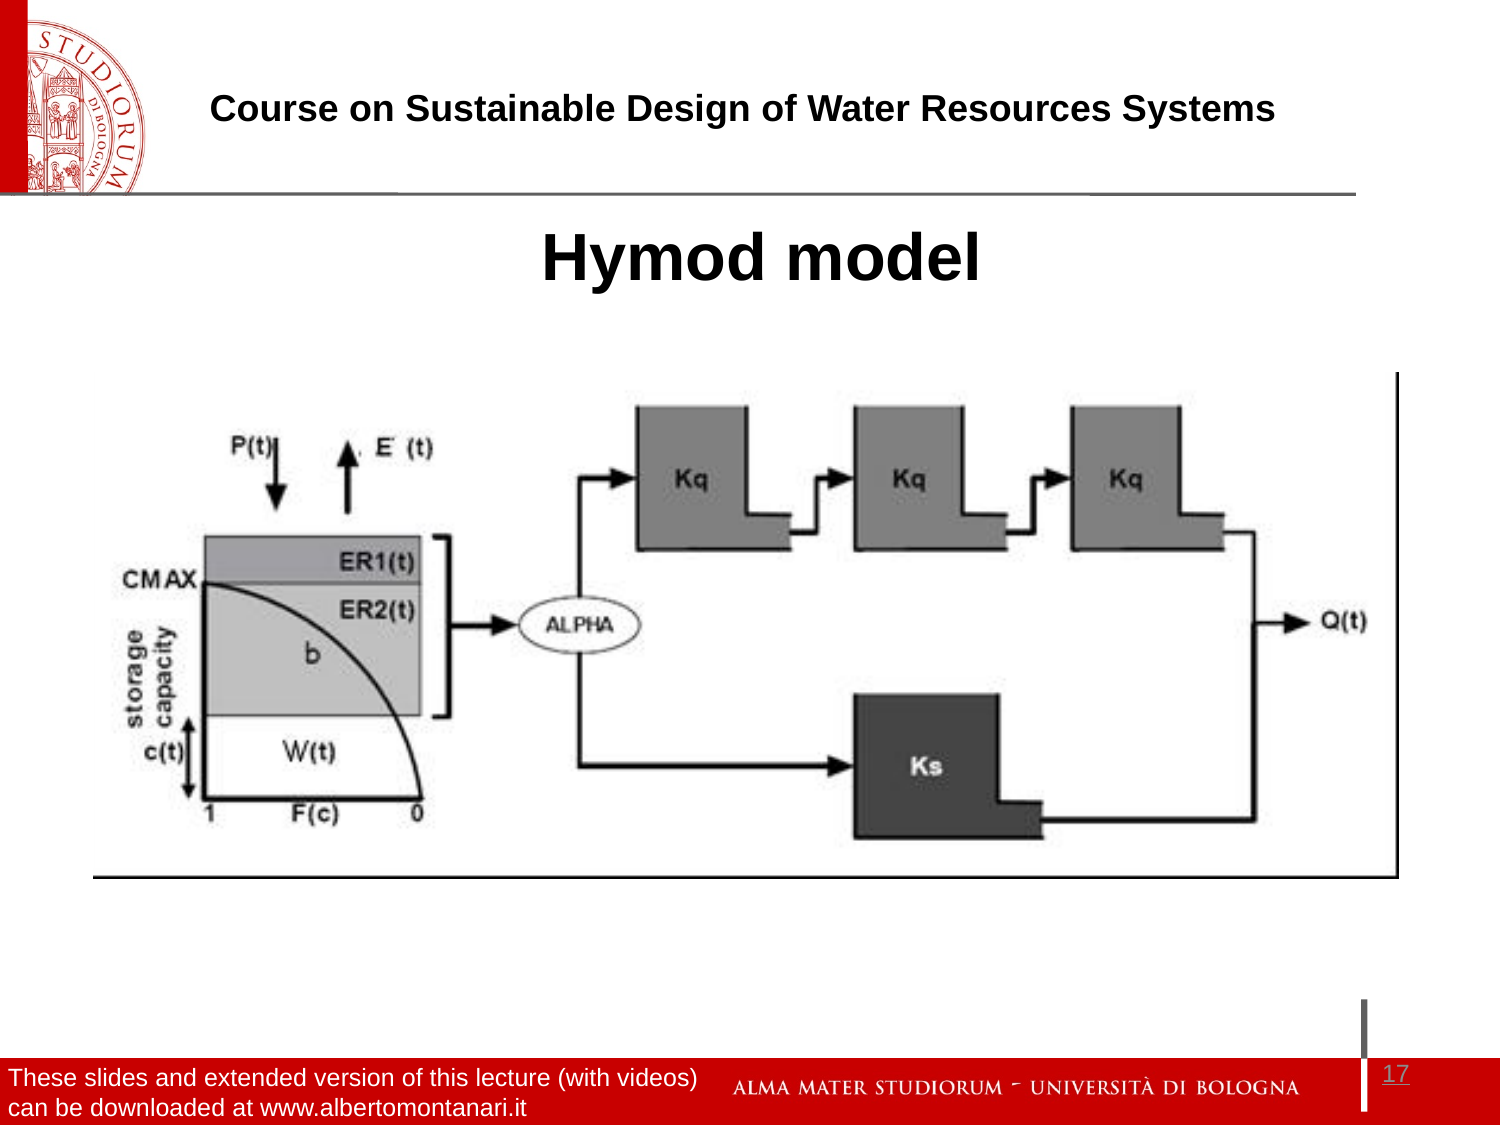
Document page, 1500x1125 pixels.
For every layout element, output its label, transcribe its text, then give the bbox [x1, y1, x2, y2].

slide_number 17 [1074, 1042, 1425, 1103]
picture [93, 372, 1399, 880]
picture [0, 1058, 1500, 1125]
picture [28, 16, 151, 192]
text_box Hymod model [194, 206, 1329, 302]
